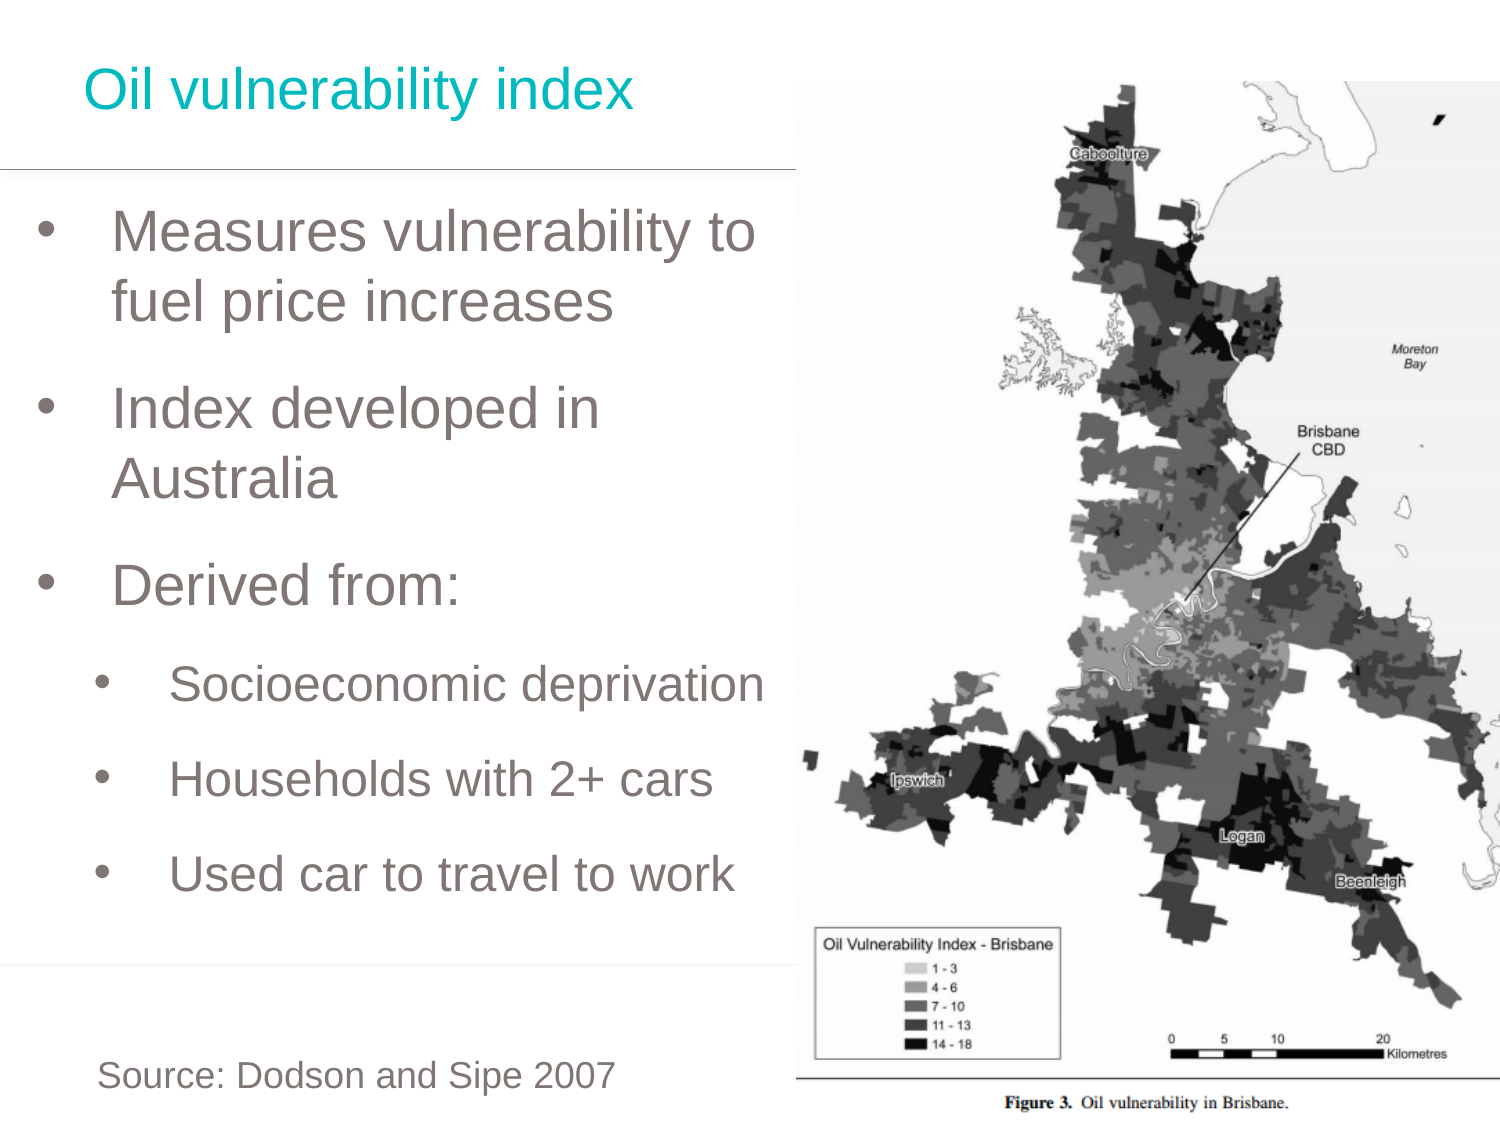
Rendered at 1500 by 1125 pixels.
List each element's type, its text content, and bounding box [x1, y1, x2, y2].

text_box [0, 965, 791, 1125]
list Measures vulnerability to fuel price increases Index developed in Australia Derived from: Socioeconomic deprivation Households with 2+ cars Used car to travel to work [21, 186, 791, 877]
text_box Source: Dodson and Sipe 2007 [82, 1043, 632, 1104]
title Oil vulnerability index [68, 43, 1438, 162]
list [796, 81, 1500, 1125]
